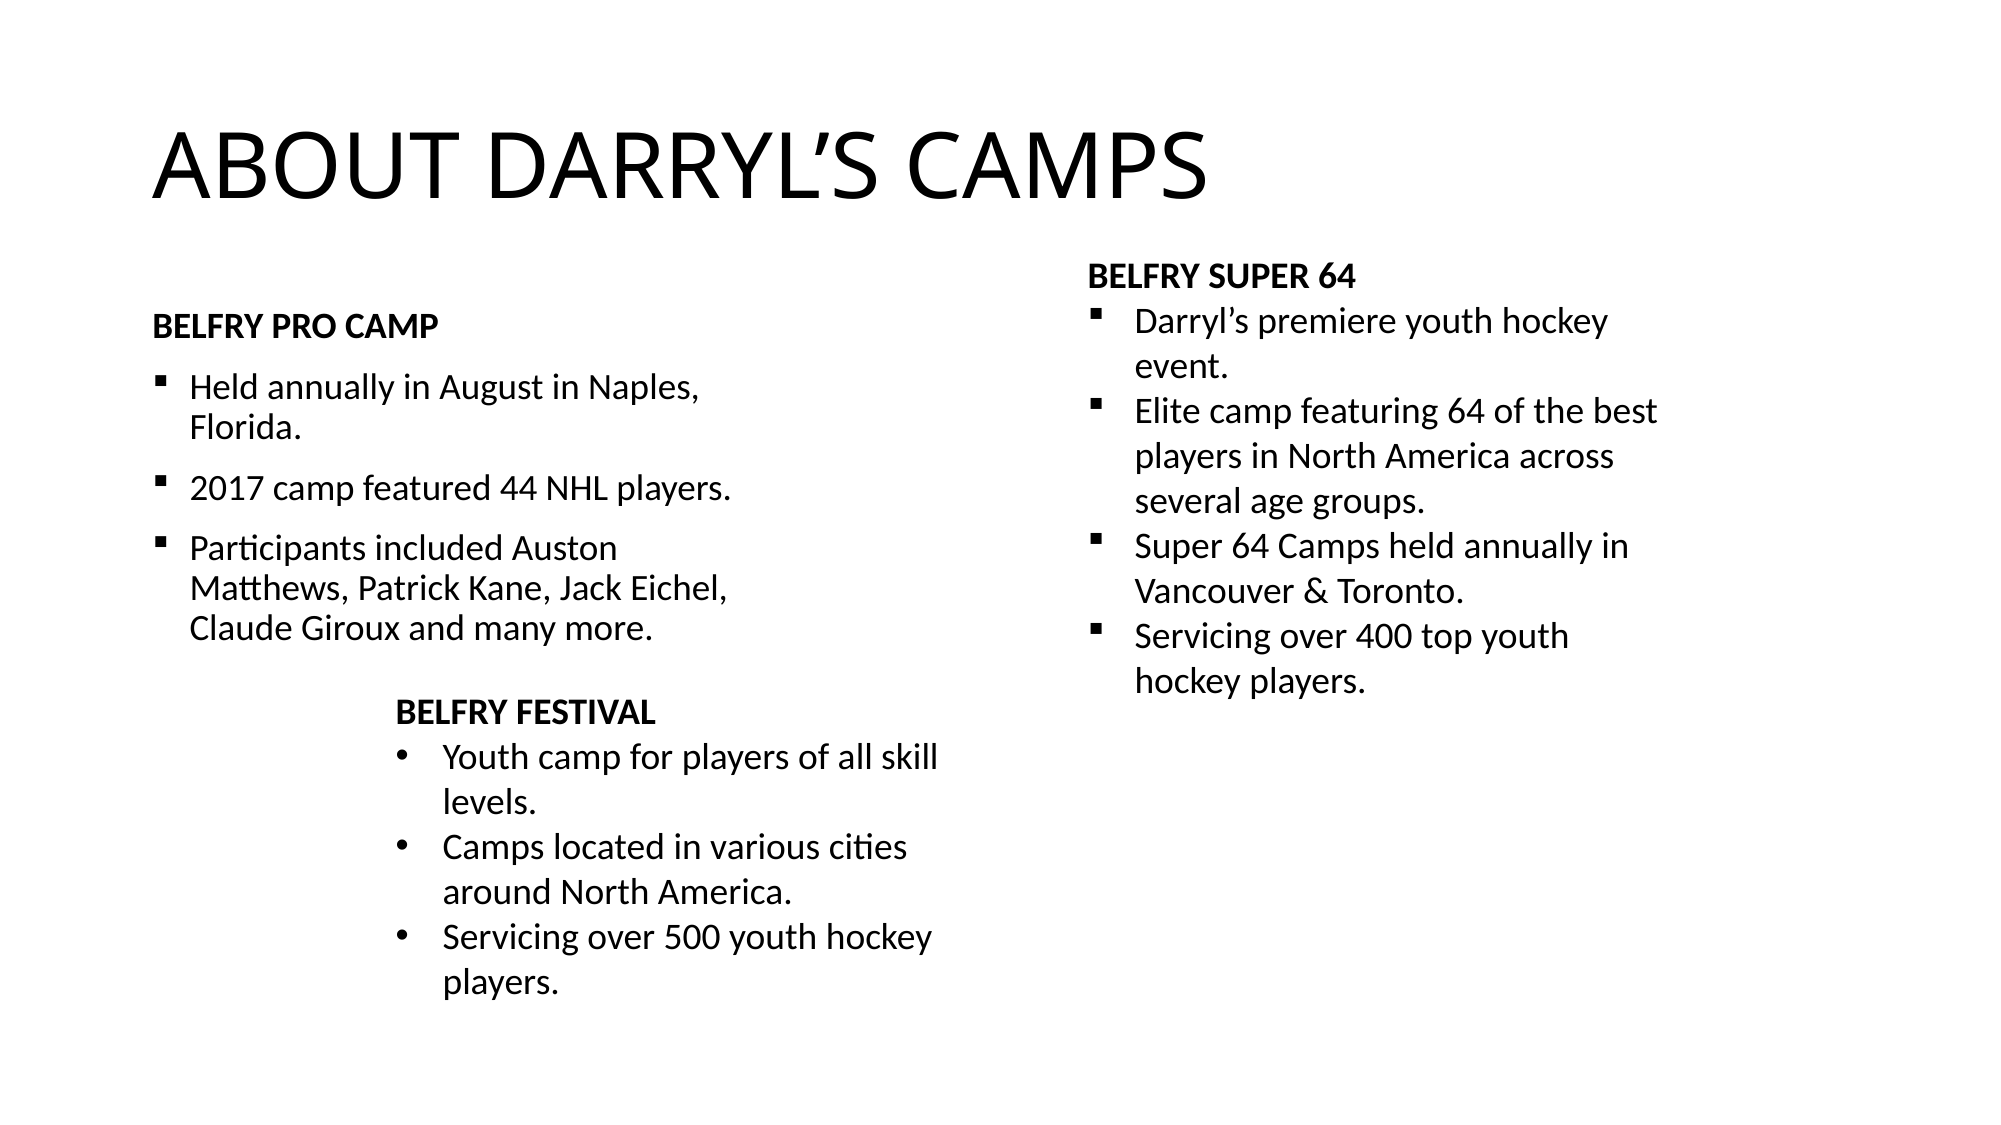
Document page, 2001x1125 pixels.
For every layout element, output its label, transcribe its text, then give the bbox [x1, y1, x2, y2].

title ABOUT DARRYL’S CAMPS [137, 59, 1863, 278]
text_box BELFRY FESTIVAL Youth camp for players of all skill levels. Camps located in various cities around North America. Servicing over 500 youth hockey players. [380, 679, 955, 1010]
text_box BELFRY SUPER 64 Darryl’s premiere youth hockey event. Elite camp featuring 64 of the best players in North America across several age groups. Super 64 Camps held annually in Vancouver & Toronto. Servicing over 400 top youth hockey players. [1073, 243, 1677, 709]
list BELFRY PRO CAMP Held annually in August in Naples, Florida. 2017 camp featured 44 NHL players. Participants included Auston Matthews, Patrick Kane, Jack Eichel, Claude Giroux and many more. [137, 299, 770, 658]
